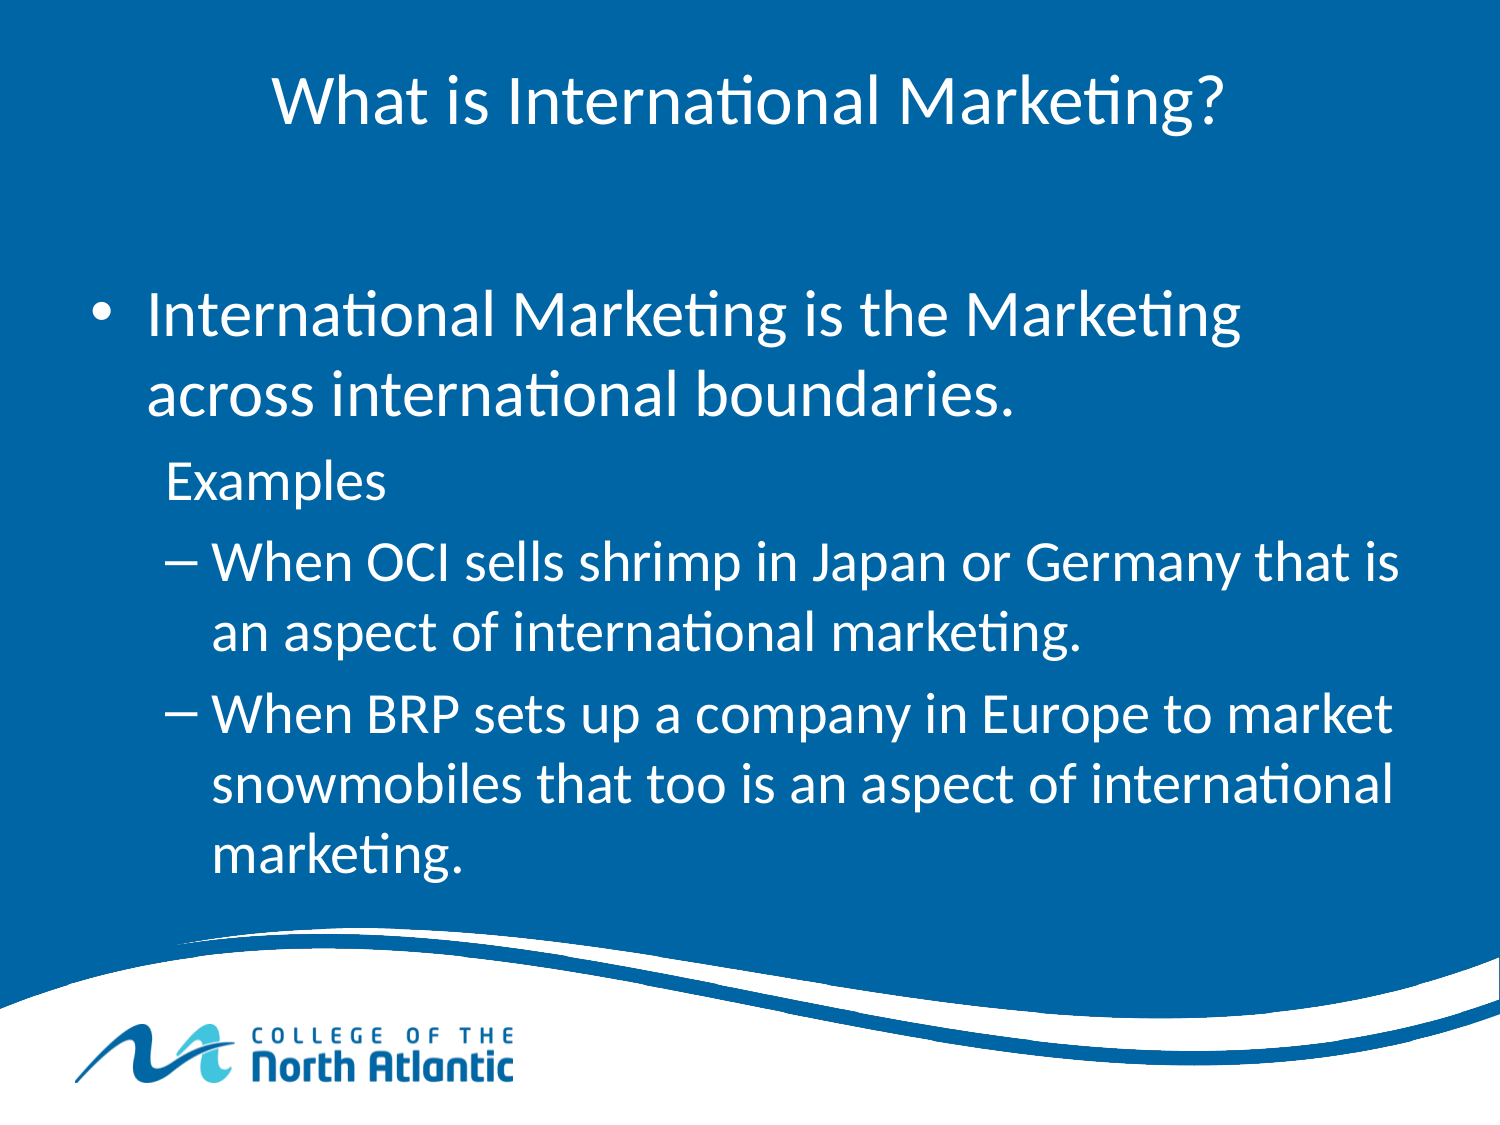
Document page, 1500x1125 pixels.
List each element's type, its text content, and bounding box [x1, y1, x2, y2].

list International Marketing is the Marketing across international boundaries. Examples When OCI sells shrimp in Japan or Germany that is an aspect of international marketing. When BRP sets up a company in Europe to market snowmobiles that too is an aspect of international marketing. [75, 262, 1425, 900]
picture [0, 928, 1500, 1125]
title What is International Marketing? [75, 45, 1425, 233]
